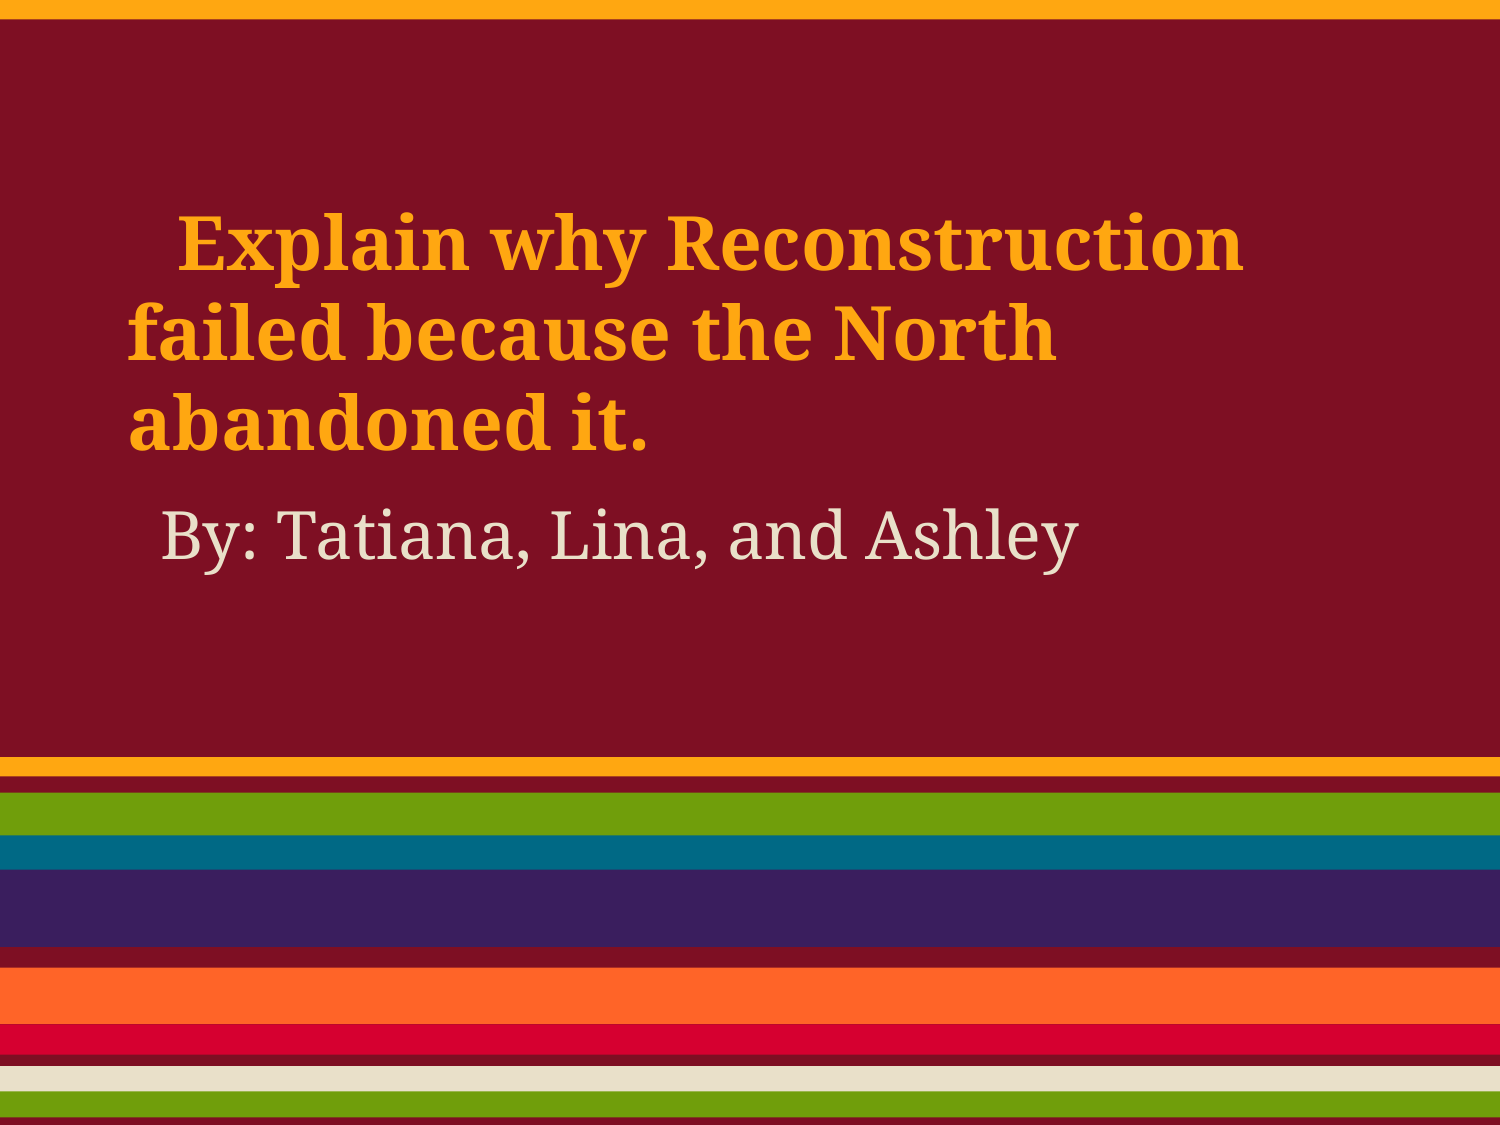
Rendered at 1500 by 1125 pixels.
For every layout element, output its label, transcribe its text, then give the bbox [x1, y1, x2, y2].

subtitle By: Tatiana, Lina, and Ashley [112, 477, 1388, 661]
title Explain why Reconstruction failed because the North abandoned it. [112, 177, 1388, 477]
